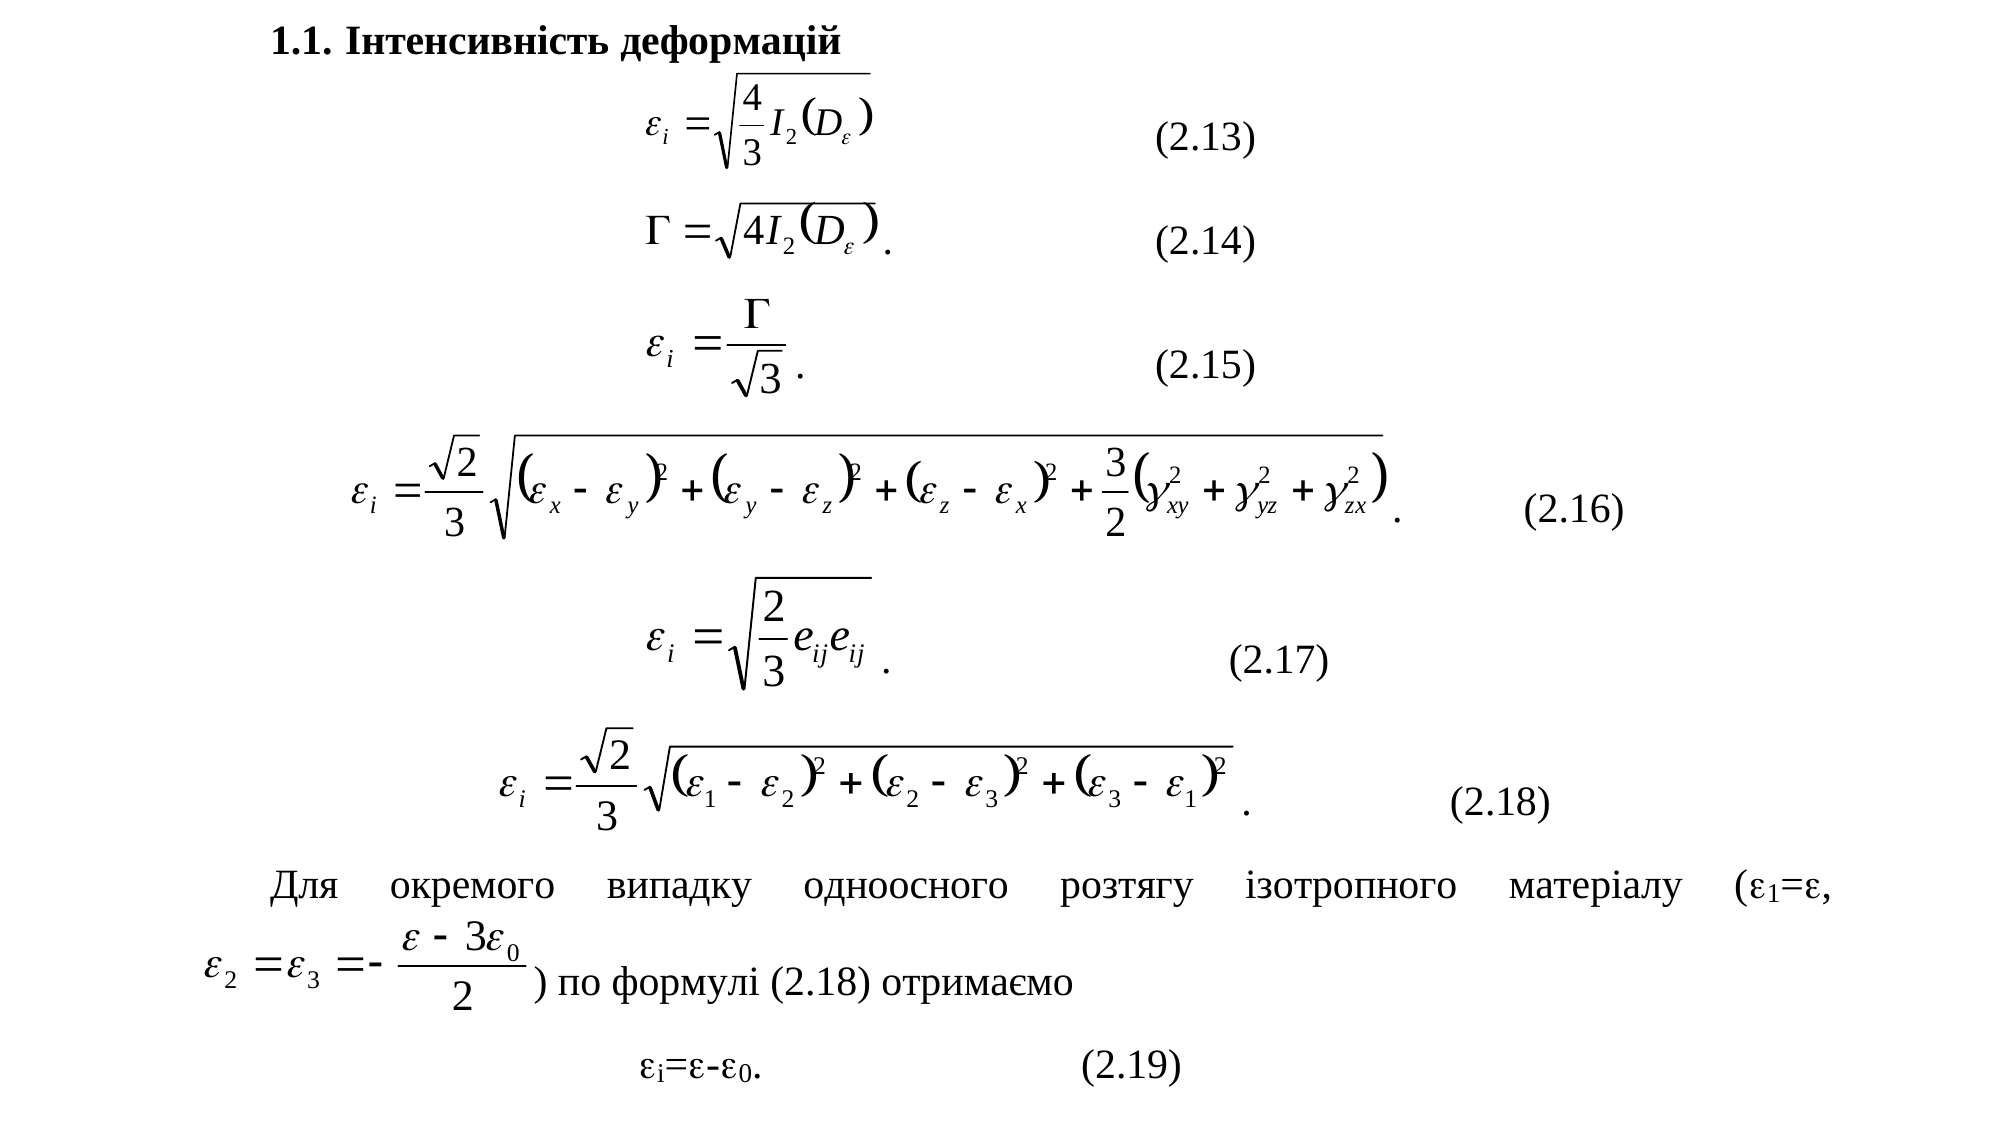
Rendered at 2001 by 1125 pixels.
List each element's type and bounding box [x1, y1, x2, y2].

text_box [196, 15, 1832, 1105]
